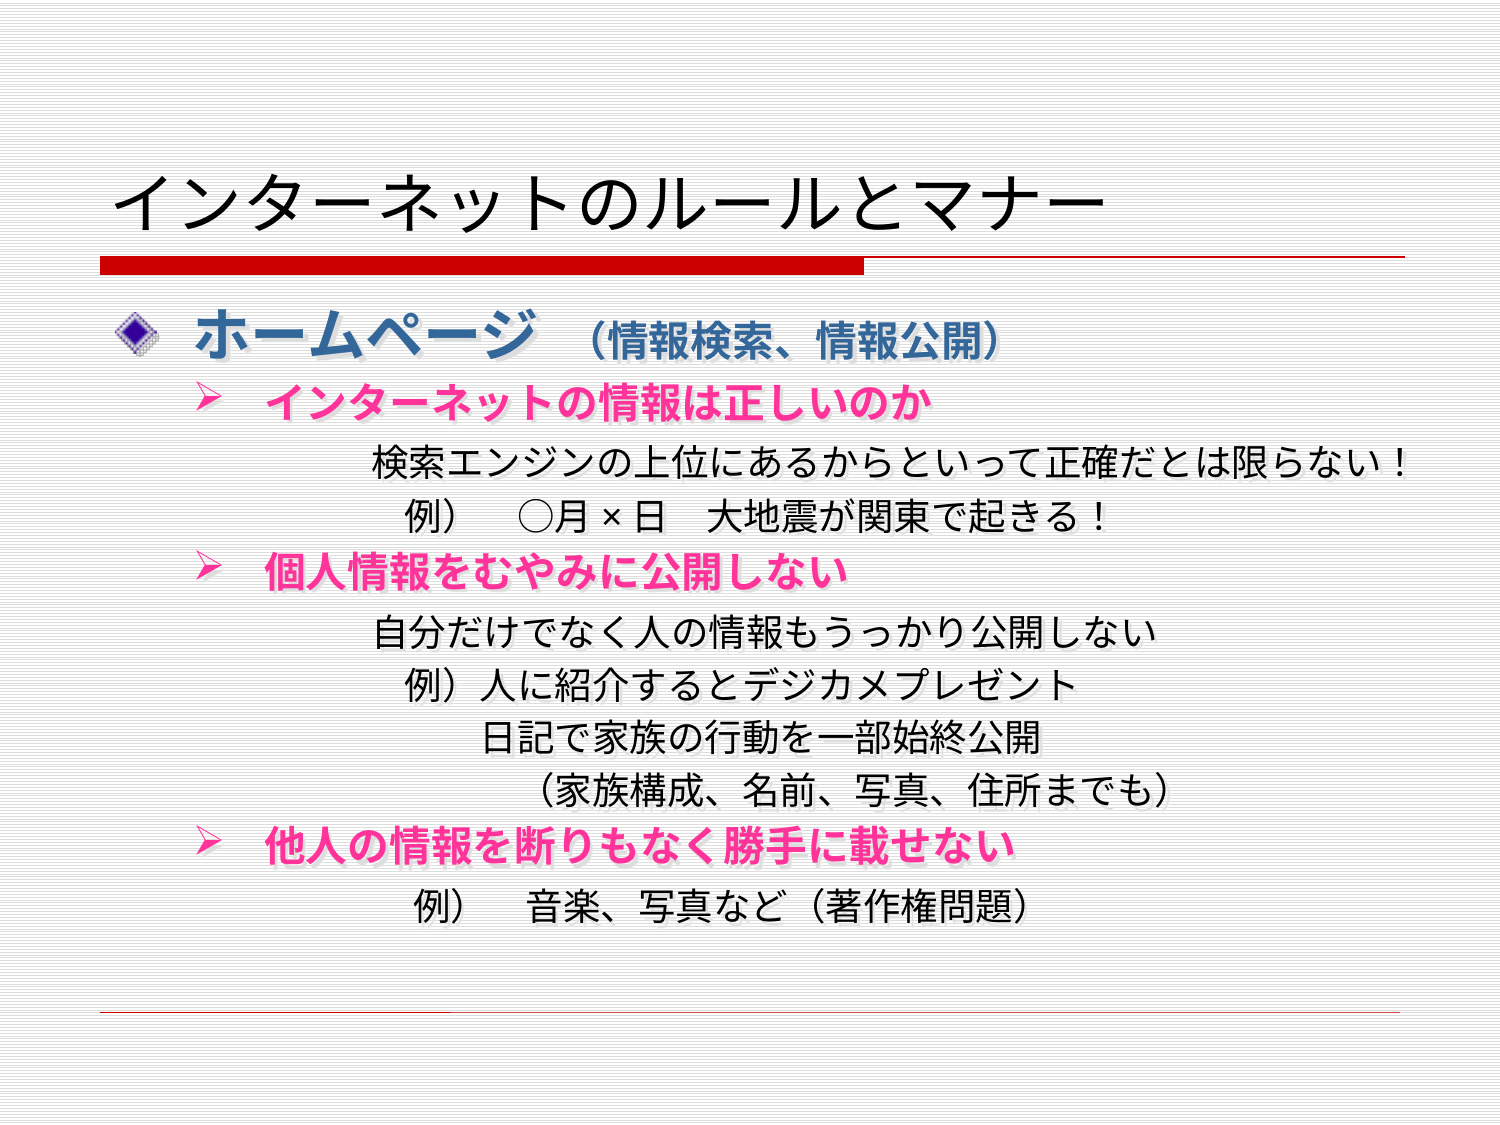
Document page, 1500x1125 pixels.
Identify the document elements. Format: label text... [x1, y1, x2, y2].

picture [115, 312, 157, 354]
list ホームページ （情報検索、情報公開） インターネットの情報は正しいのか 検索エンジンの上位にあるからといって正確だとは限らない！ 例） ○月×日 大地震が関東で起きる！ 個人情報をむやみに公開しない 自分だけでなく人の情報もうっかり公開しない 例）人に紹介するとデジカメプレゼント 日記で家族の行動を一部始終公開 （家族構成、名前、写真、住所までも） 他人の情報を断りもなく勝手に載せない 例） 音楽、写真など（著作権問題） [100, 290, 1471, 1083]
title インターネットのルールとマナー [94, 50, 1407, 250]
